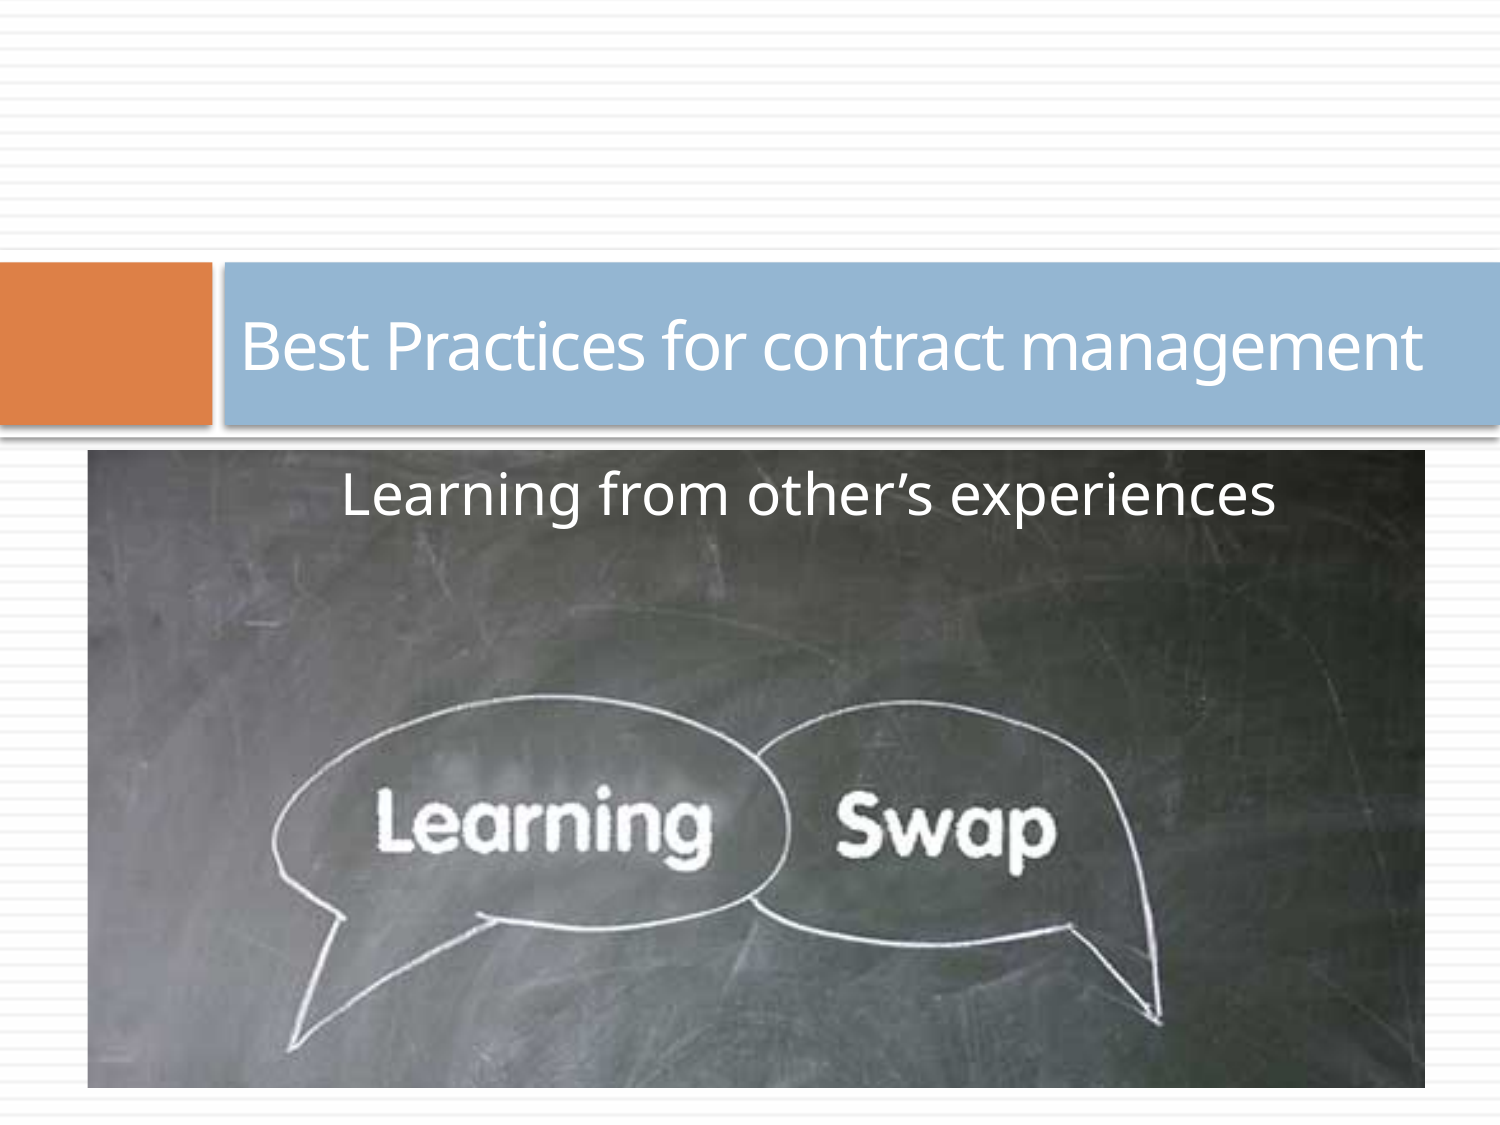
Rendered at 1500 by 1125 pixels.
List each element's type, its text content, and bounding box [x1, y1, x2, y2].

title Best Practices for contract management [225, 262, 1475, 425]
picture [87, 449, 1426, 1088]
